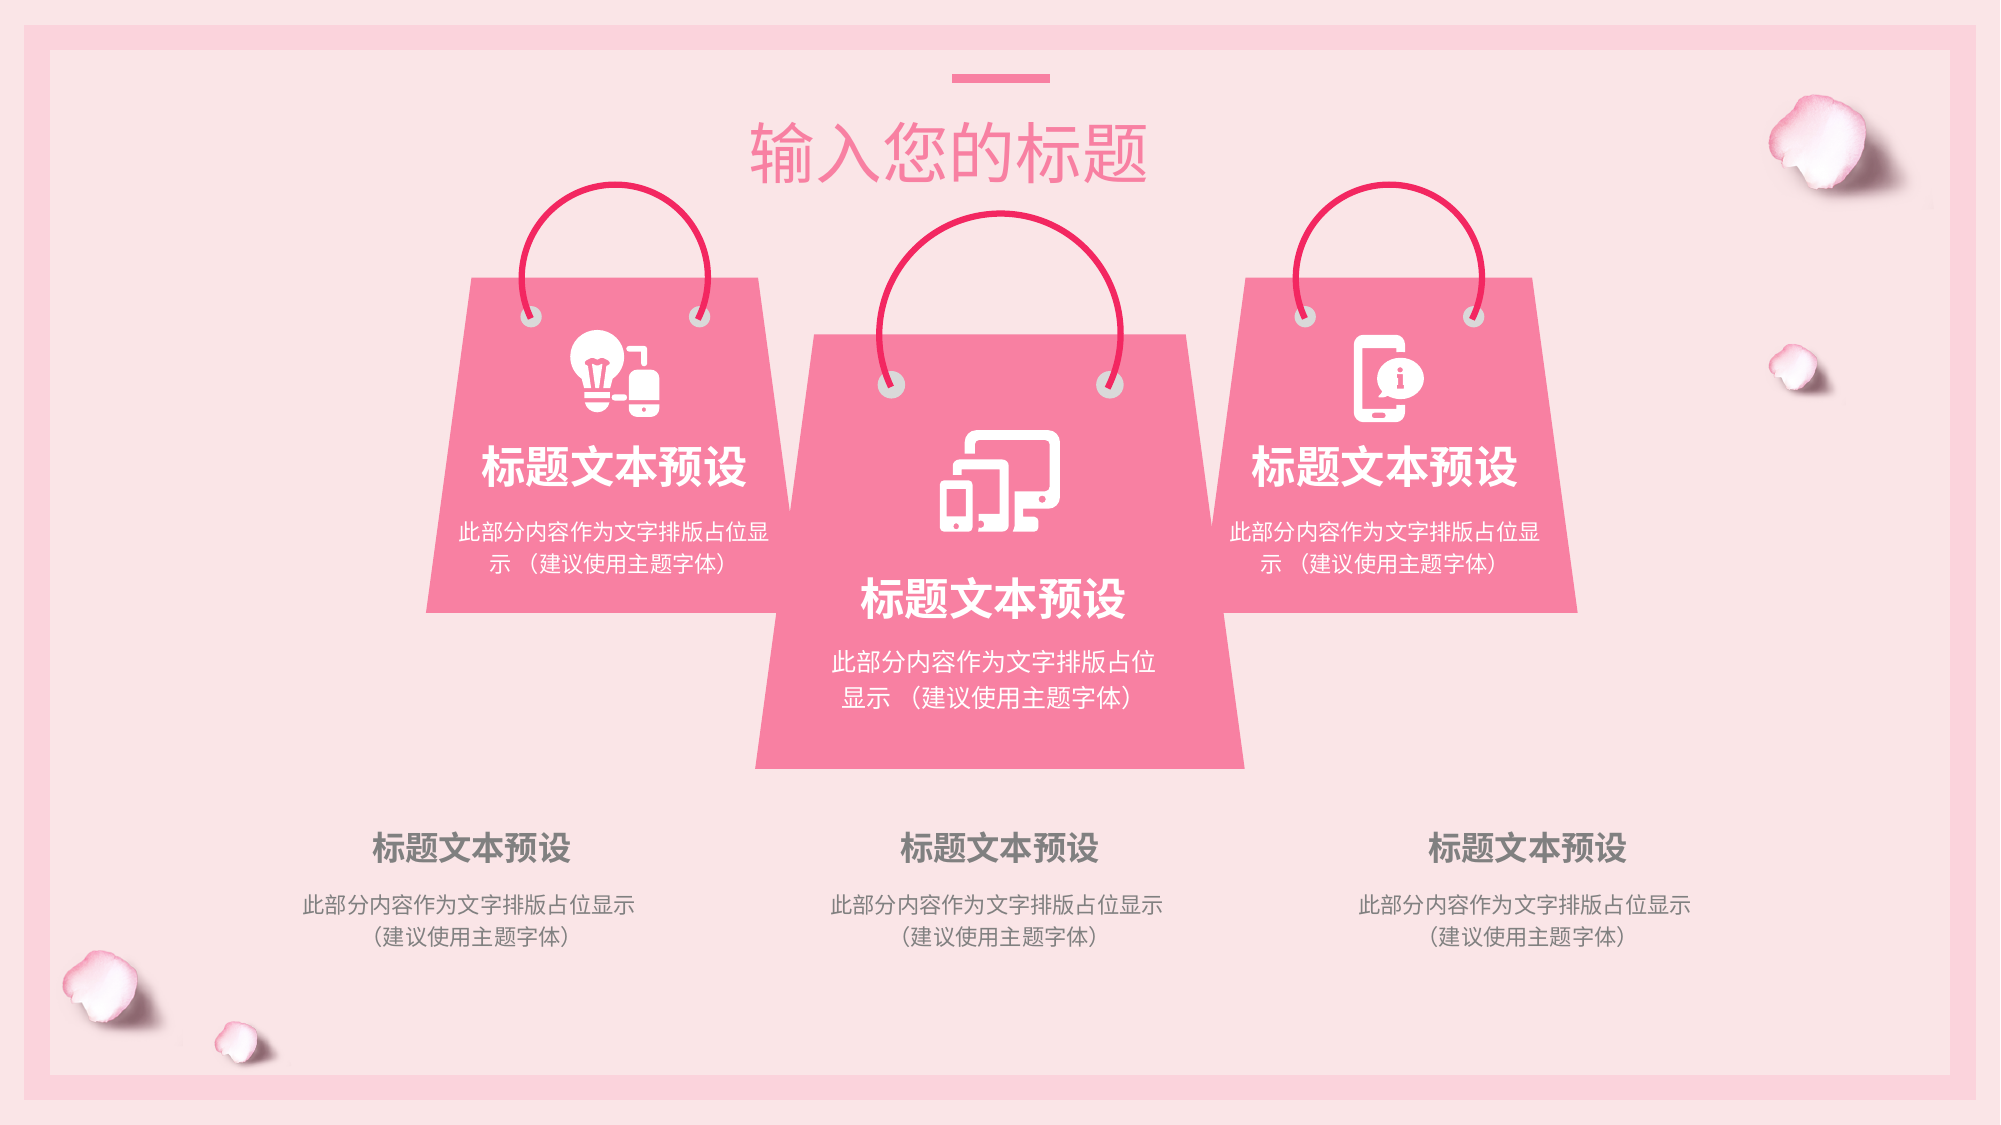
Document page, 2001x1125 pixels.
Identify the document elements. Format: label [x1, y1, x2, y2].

text_box [425, 184, 1578, 769]
picture [54, 656, 700, 1073]
text_box [290, 824, 1710, 965]
picture [1633, 93, 1934, 452]
